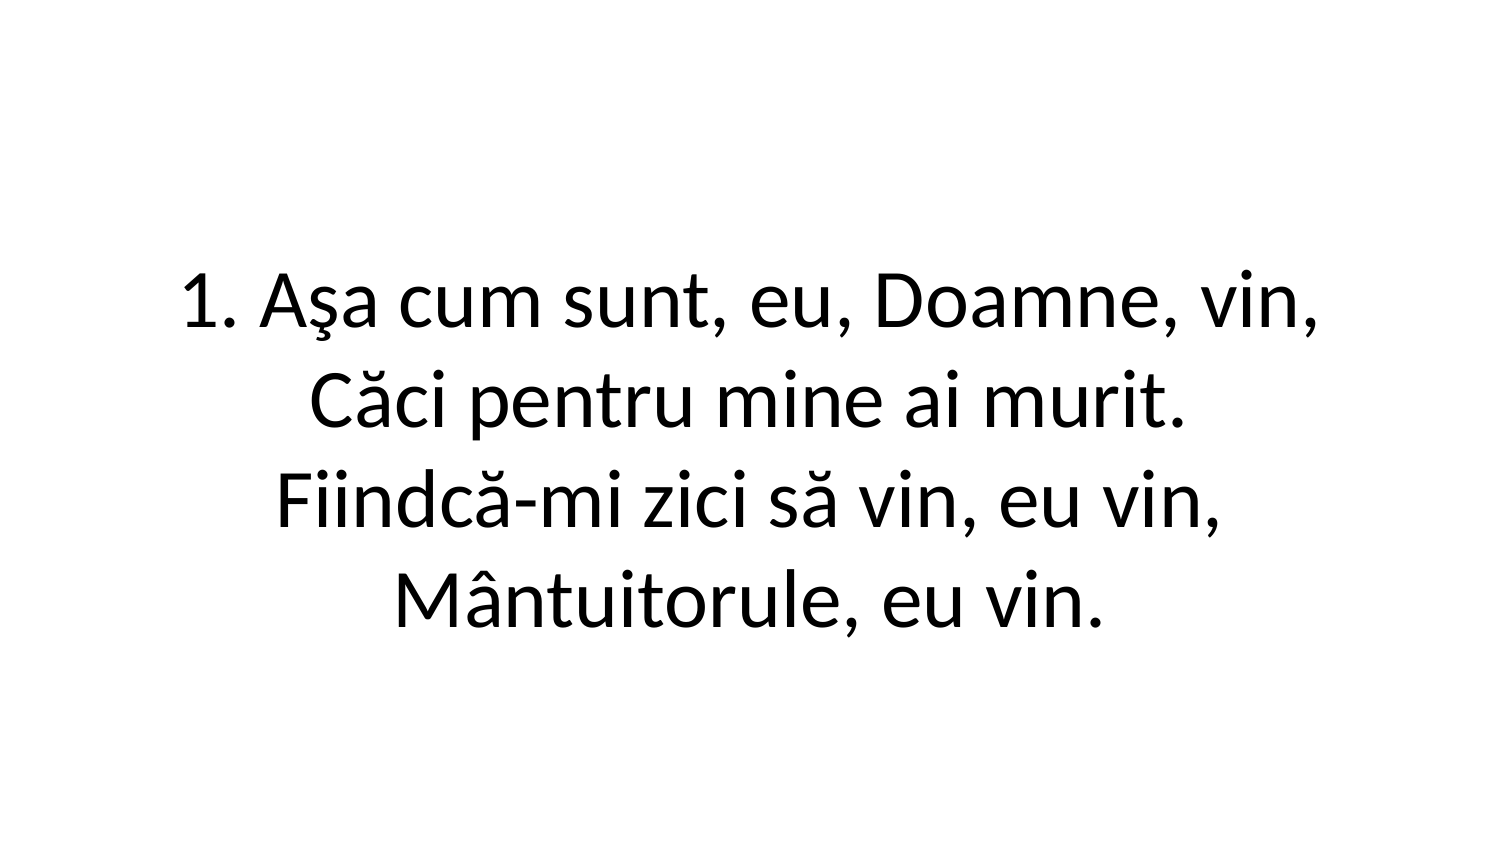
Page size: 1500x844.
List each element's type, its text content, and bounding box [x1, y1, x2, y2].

text_box 1. Aşa cum sunt, eu, Doamne, vin, Căci pentru mine ai murit. Fiindcă-mi zici să vin, eu vin, Mântuitorule, eu vin. [162, 192, 1338, 652]
